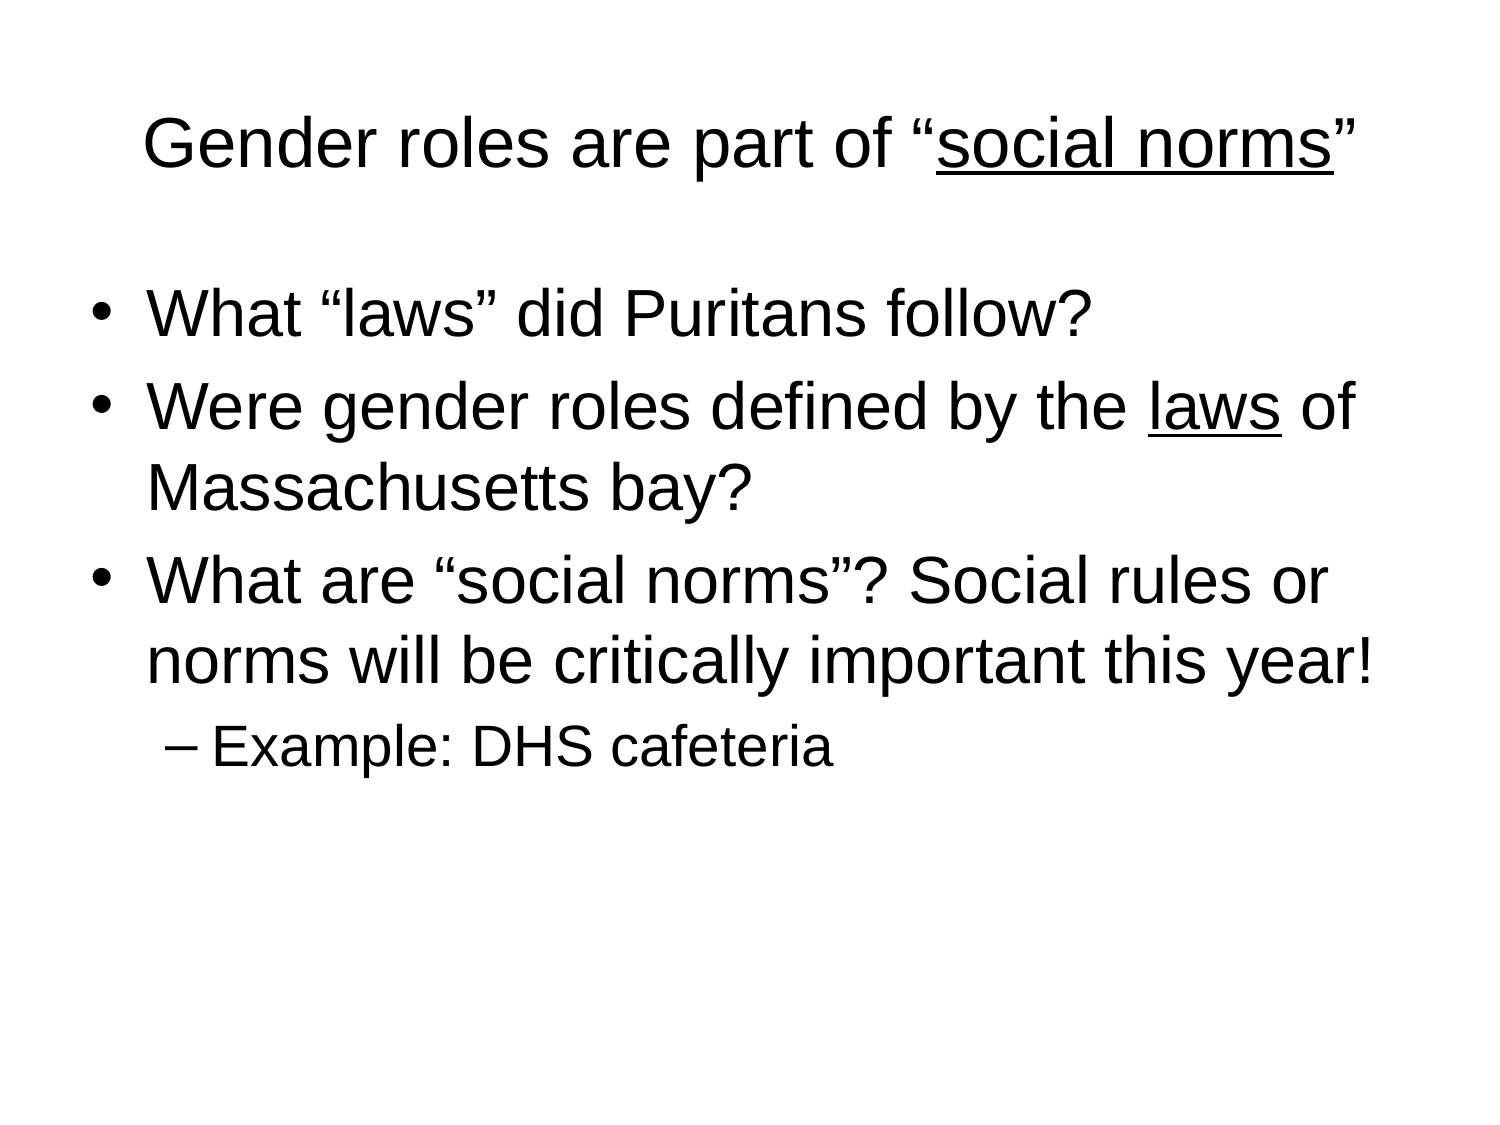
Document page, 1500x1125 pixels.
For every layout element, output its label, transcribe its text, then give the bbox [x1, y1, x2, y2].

list What “laws” did Puritans follow? Were gender roles defined by the laws of Massachusetts bay? What are “social norms”? Social rules or norms will be critically important this year! Example: DHS cafeteria [75, 262, 1425, 1005]
title Gender roles are part of “social norms” [75, 45, 1425, 233]
